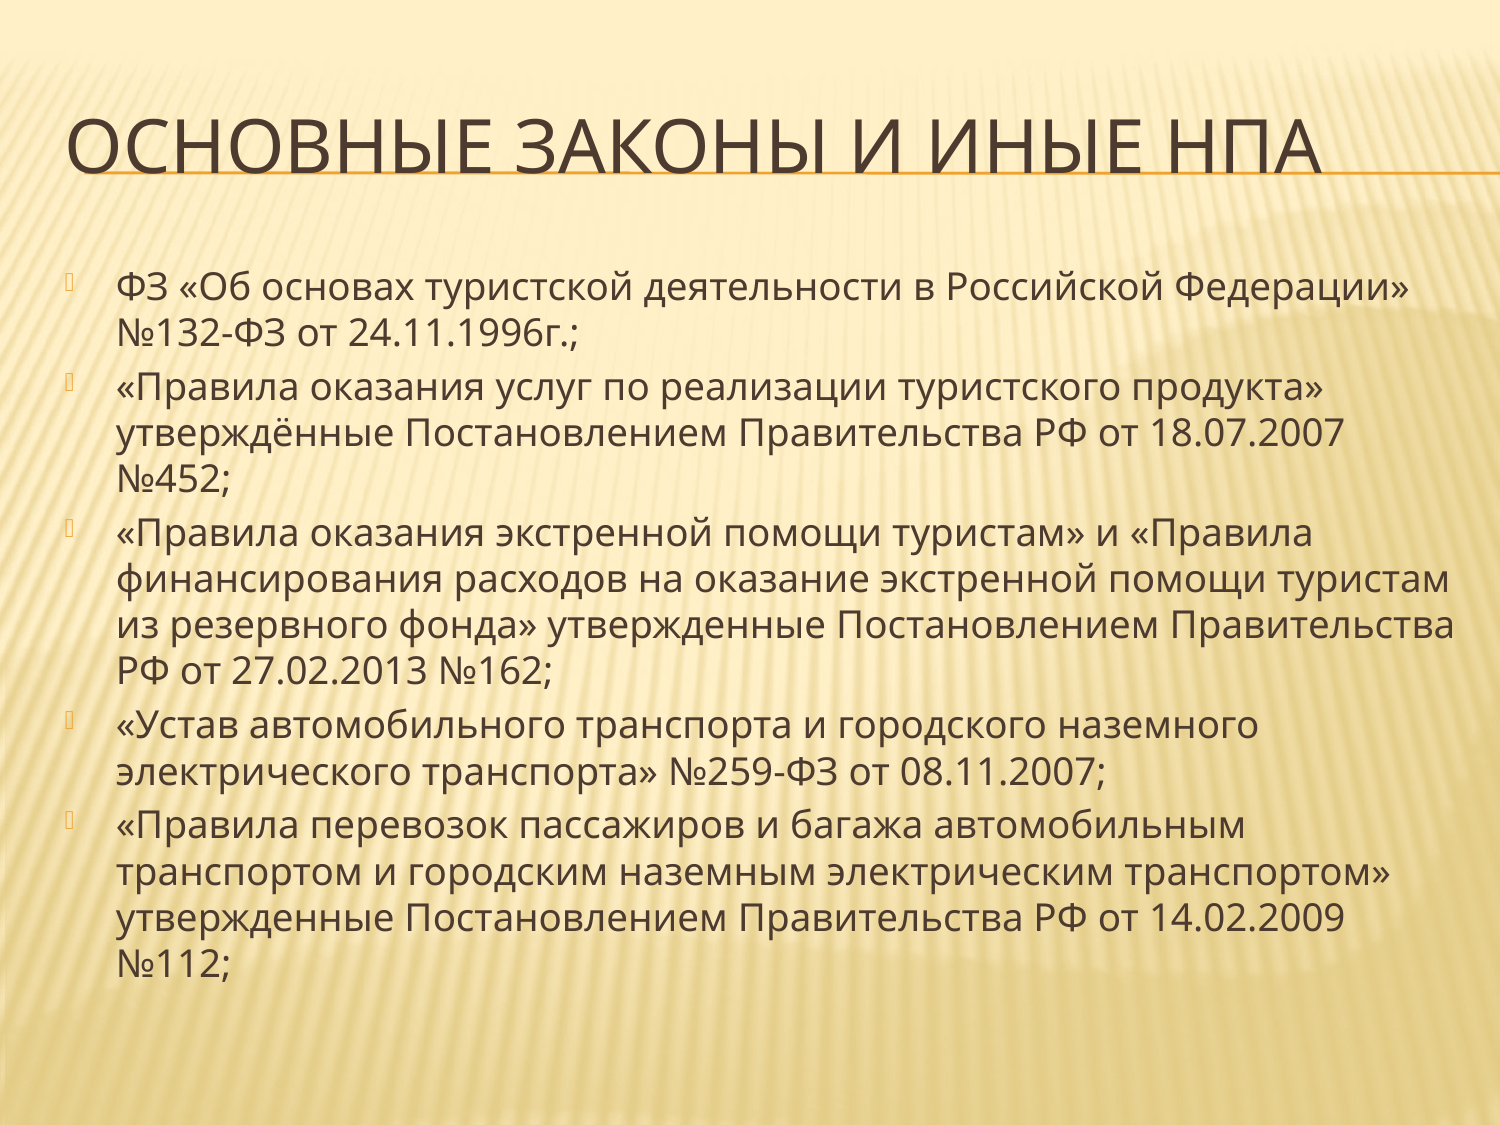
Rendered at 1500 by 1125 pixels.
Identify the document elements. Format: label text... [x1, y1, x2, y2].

list ФЗ «Об основах туристской деятельности в Российской Федерации» №132-ФЗ от 24.11.1996г.; «Правила оказания услуг по реализации туристского продукта» утверждённые Постановлением Правительства РФ от 18.07.2007 №452; «Правила оказания экстренной помощи туристам» и «Правила финансирования расходов на оказание экстренной помощи туристам из резервного фонда» утвержденные Постановлением Правительства РФ от 27.02.2013 №162; «Устав автомобильного транспорта и городского наземного электрического транспорта» №259-ФЗ от 08.11.2007; «Правила перевозок пассажиров и багажа автомобильным транспортом и городским наземным электрическим транспортом» утвержденные Постановлением Правительства РФ от 14.02.2009 №112; [50, 254, 1475, 998]
title Основные законы и иные НПА [50, 75, 1475, 213]
